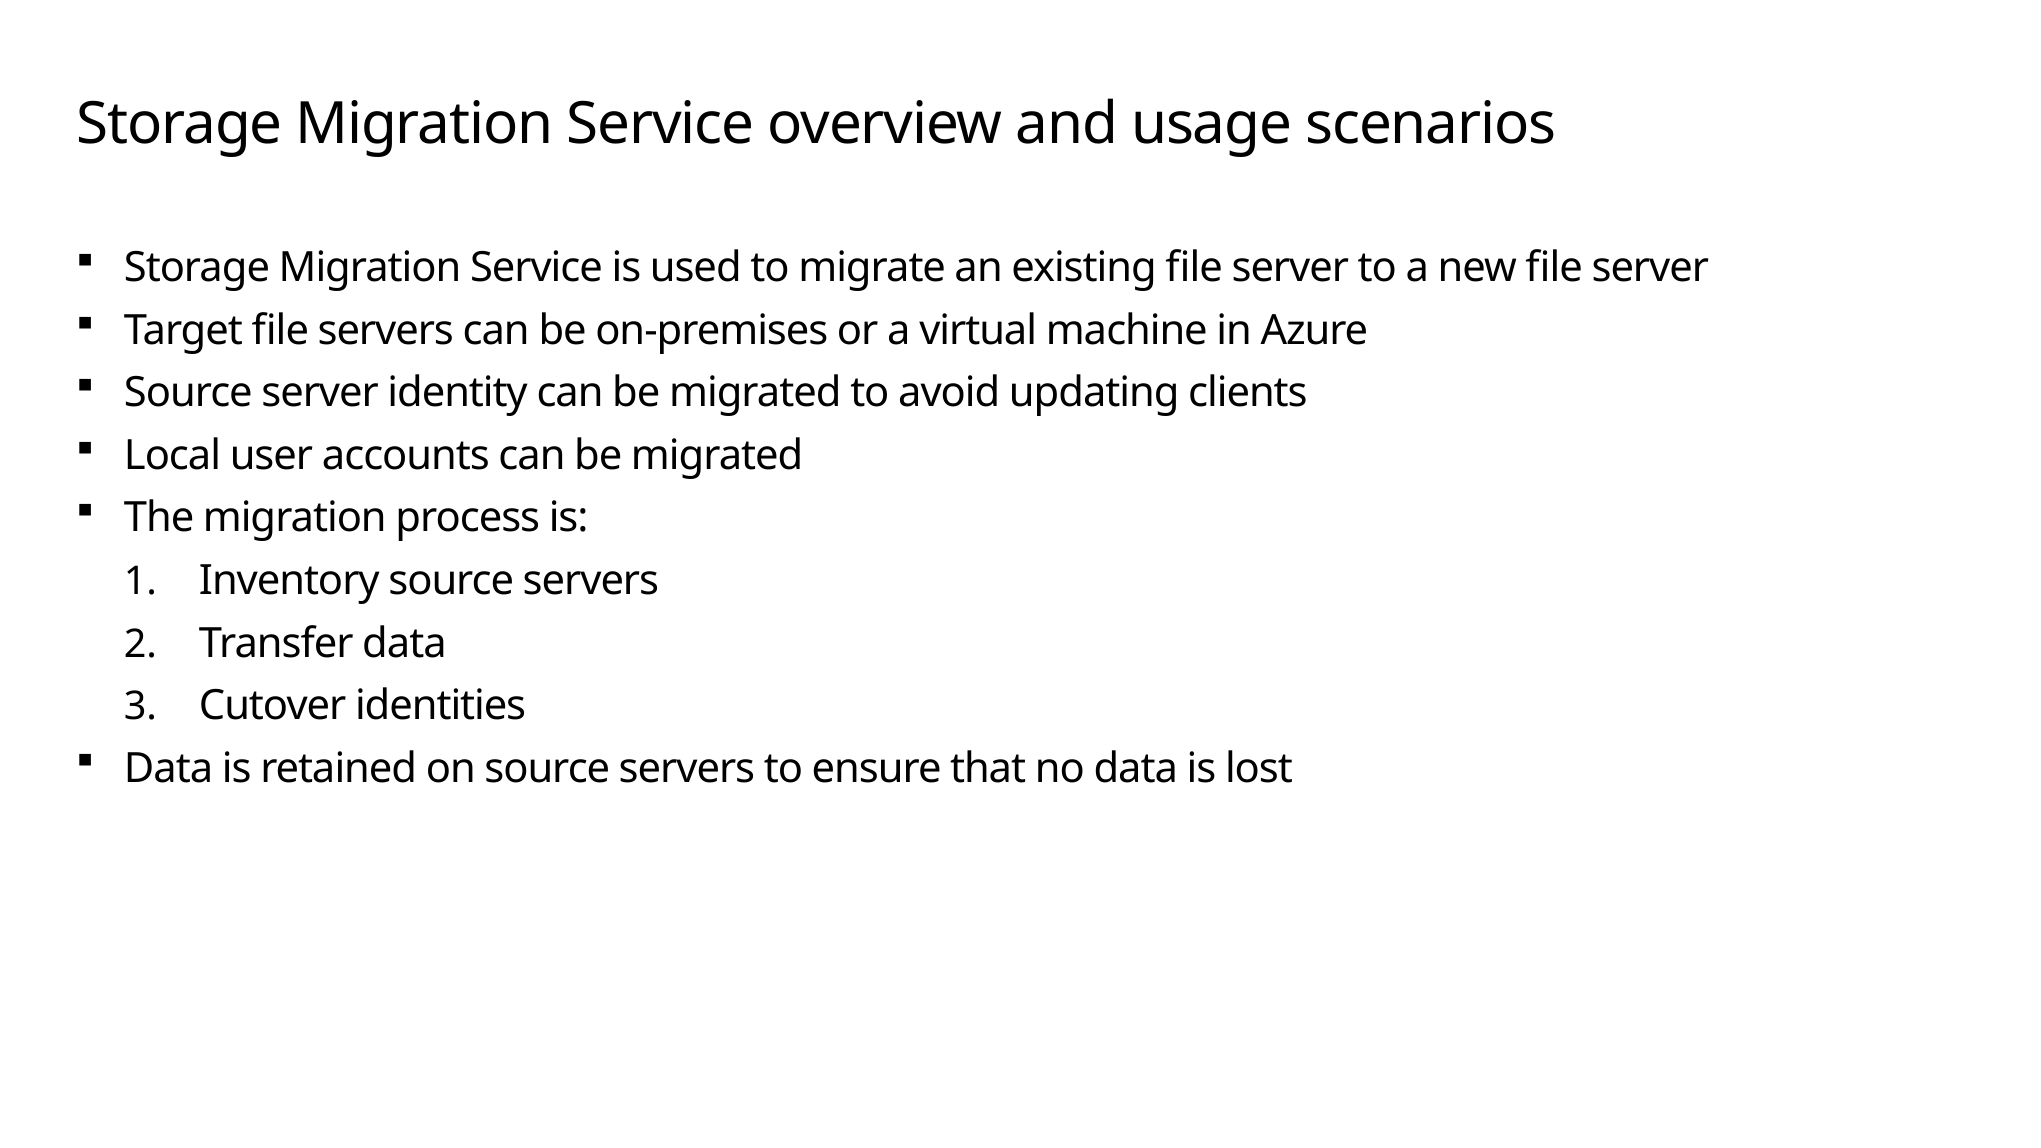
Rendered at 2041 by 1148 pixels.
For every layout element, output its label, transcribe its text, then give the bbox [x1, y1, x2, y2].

title Storage Migration Service overview and usage scenarios [76, 93, 1968, 161]
list Storage Migration Service is used to migrate an existing file server to a new file server Target file servers can be on-premises or a virtual machine in Azure Source server identity can be migrated to avoid updating clients Local user accounts can be migrated The migration process is: Inventory source servers Transfer data Cutover identities Data is retained on source servers to ensure that no data is lost [76, 240, 1970, 1074]
